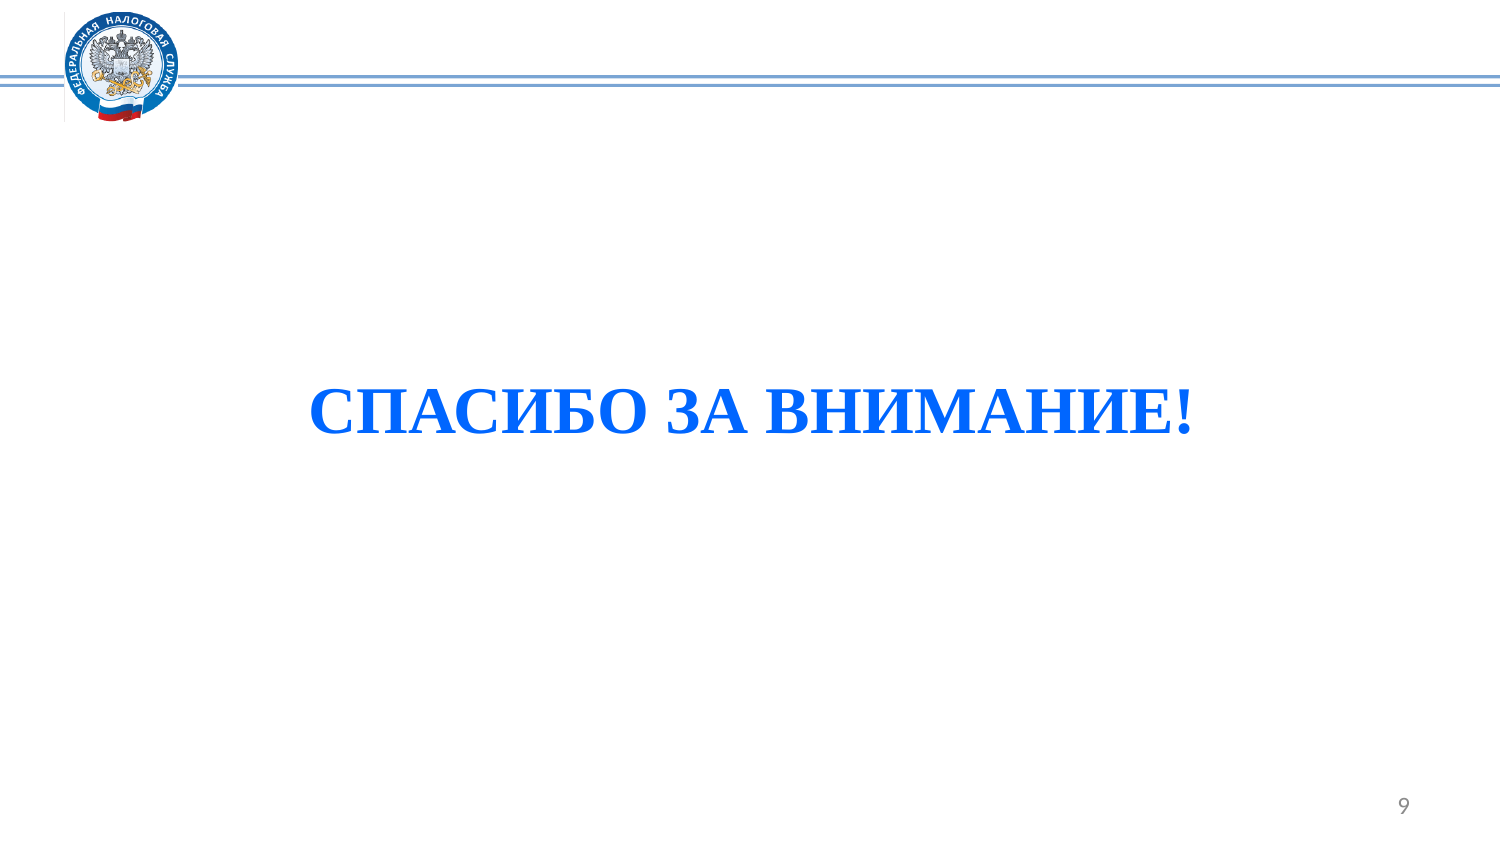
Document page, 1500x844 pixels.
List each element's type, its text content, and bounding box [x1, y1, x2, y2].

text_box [0, 76, 59, 86]
slide_number 9 [1074, 782, 1425, 827]
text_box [182, 76, 1500, 86]
text_box СПАСИБО ЗА ВНИМАНИЕ! [178, 359, 1341, 455]
picture [64, 12, 178, 123]
